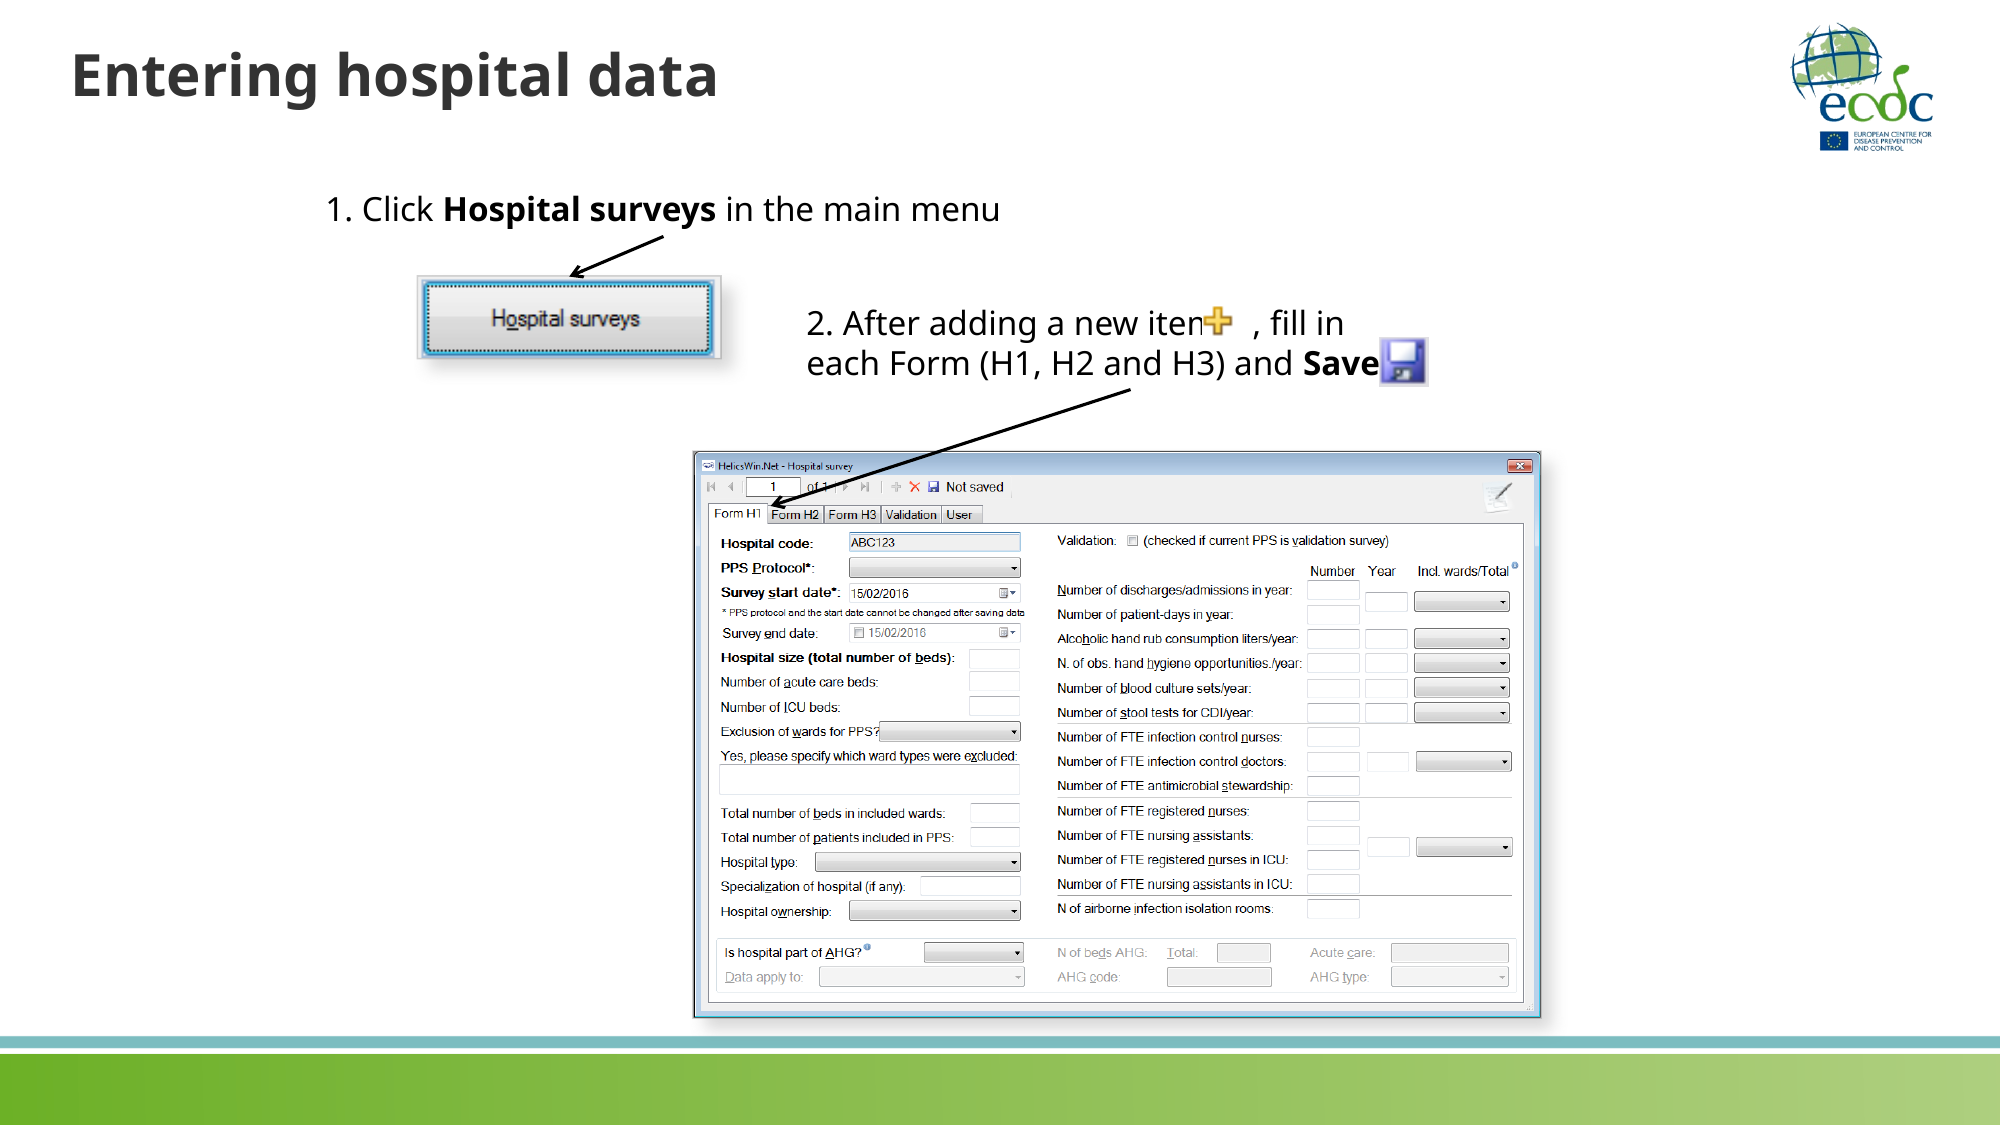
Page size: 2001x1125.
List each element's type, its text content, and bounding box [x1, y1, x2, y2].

text_box 2. After adding a new item , fill in each Form (H1, H2 and H3) and Save [791, 294, 1470, 390]
text_box 1. Click Hospital surveys in the main menu [310, 180, 1017, 236]
title Entering hospital data [70, 46, 1764, 177]
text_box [568, 236, 664, 277]
picture [0, 0, 2000, 1125]
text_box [770, 390, 1131, 507]
